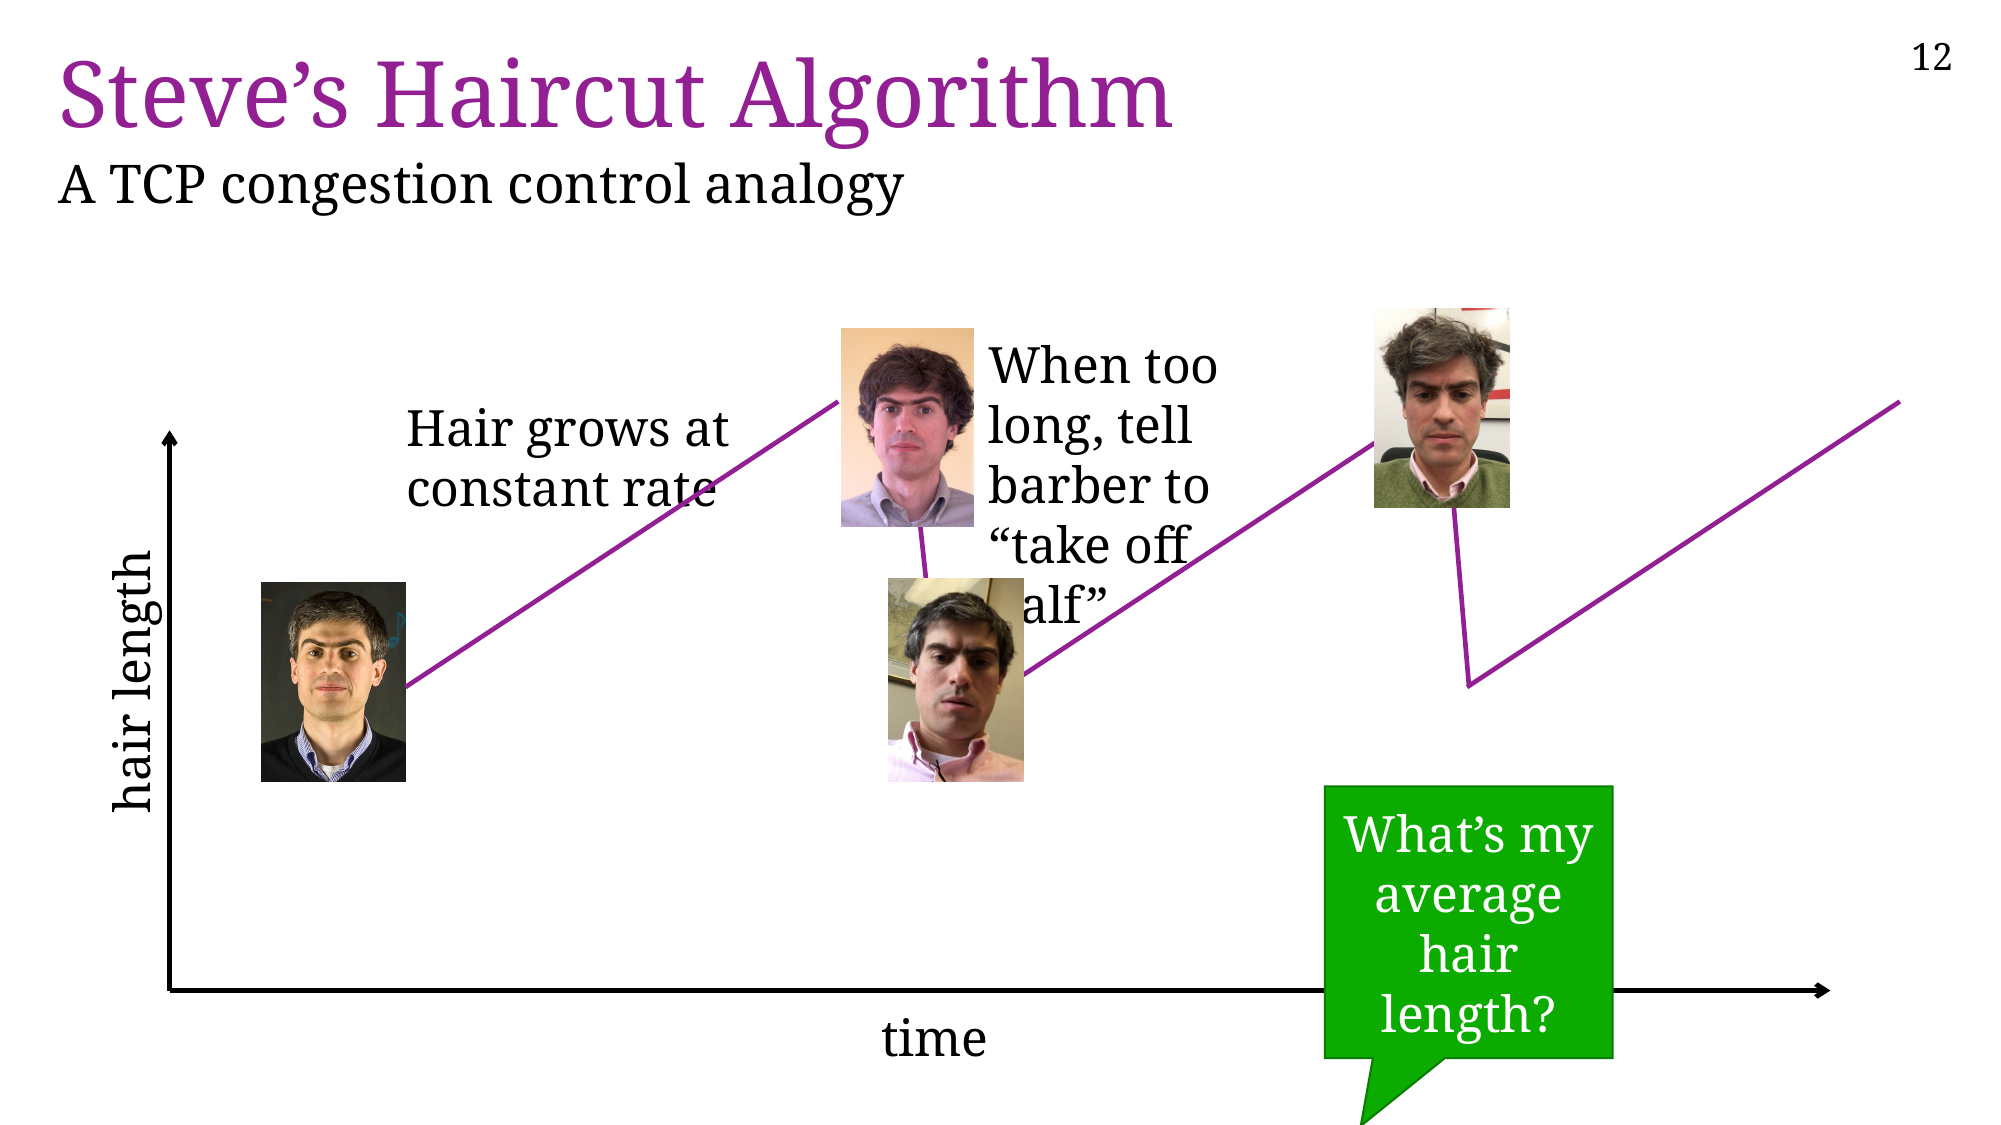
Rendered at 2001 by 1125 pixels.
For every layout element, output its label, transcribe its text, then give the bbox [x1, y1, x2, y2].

text_box Hair grows at constant rate [391, 389, 753, 524]
list A TCP congestion control analogy [43, 150, 1953, 223]
picture [261, 582, 406, 782]
picture [888, 578, 1024, 782]
text_box What’s my average hair length? [1323, 991, 1614, 1125]
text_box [405, 401, 839, 688]
text_box hair length [92, 525, 168, 828]
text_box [1009, 398, 1442, 685]
picture [1374, 308, 1510, 508]
text_box time [866, 998, 1169, 1074]
title Steve’s Haircut Algorithm [43, 25, 1953, 150]
text_box What’s my average hair length? [1323, 785, 1614, 990]
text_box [1467, 401, 1900, 688]
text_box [1444, 508, 1469, 685]
picture [841, 328, 974, 527]
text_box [907, 527, 938, 578]
text_box When too long, tell barber to “take off half” [973, 325, 1324, 578]
